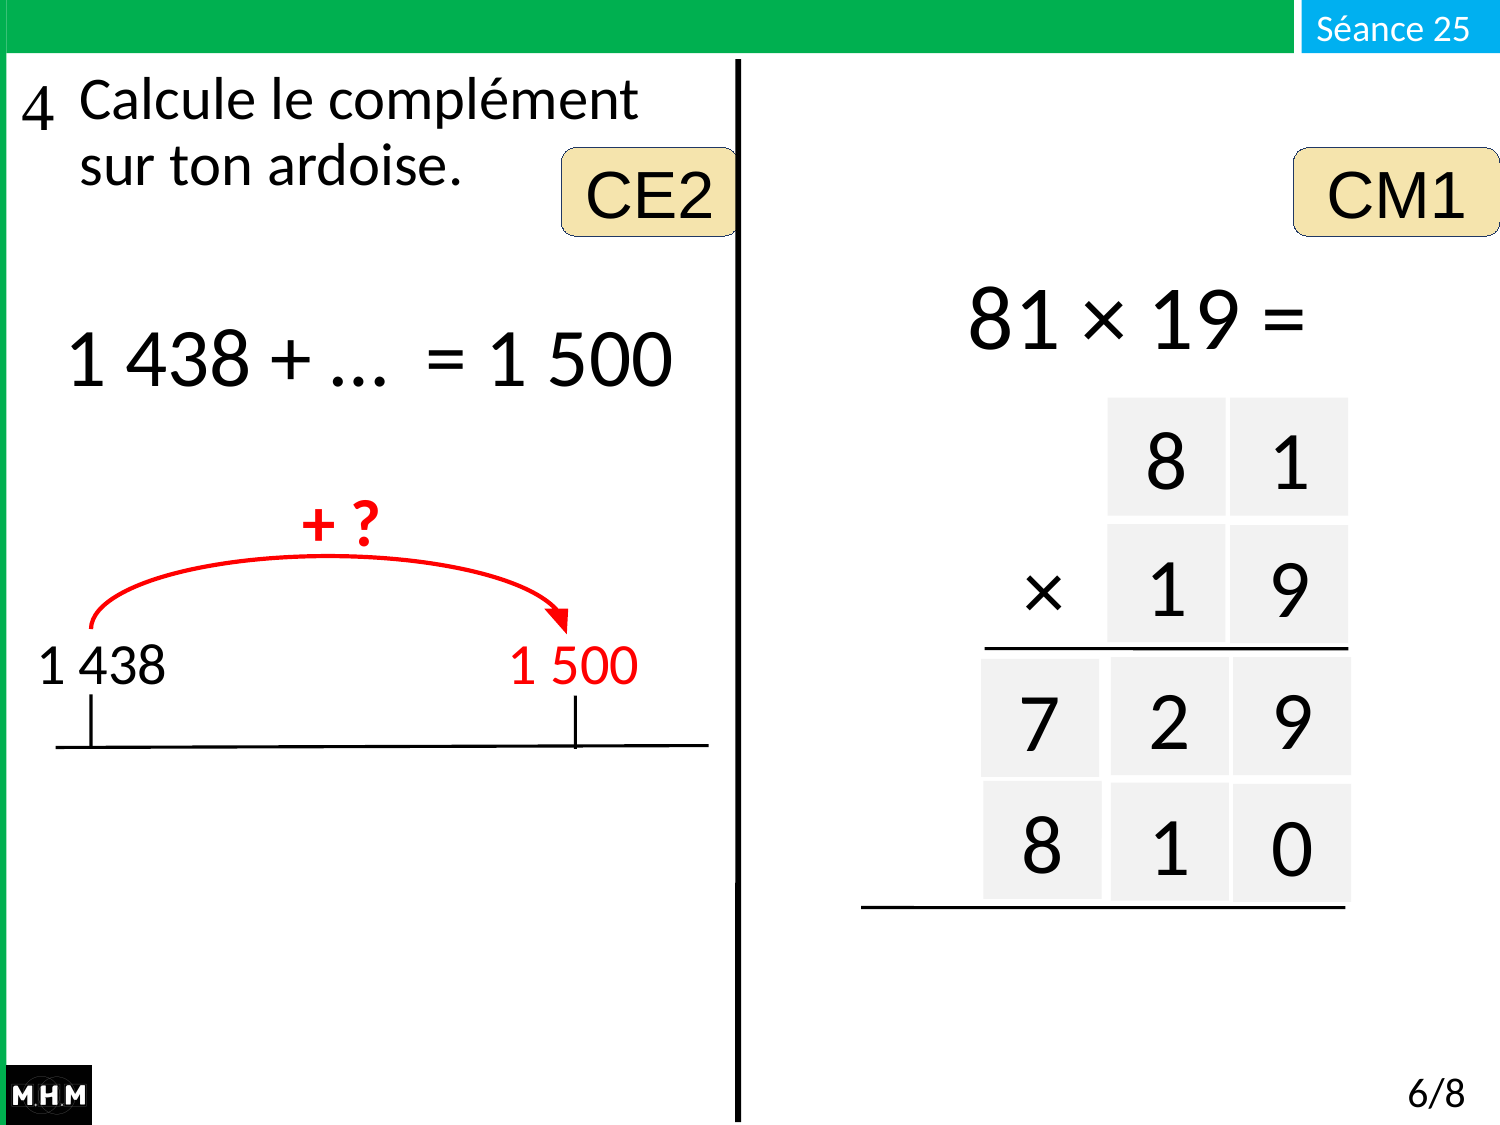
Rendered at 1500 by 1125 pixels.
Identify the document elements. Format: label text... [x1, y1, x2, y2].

text_box CM1 [1293, 147, 1500, 237]
text_box 8 [1106, 396, 1228, 518]
list 6/8 [1373, 1064, 1500, 1125]
text_box 8 [981, 779, 1104, 901]
text_box 1 [1106, 522, 1228, 644]
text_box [20, 472, 709, 749]
text_box × [983, 522, 1106, 651]
text_box 1 [1228, 396, 1350, 518]
text_box Calcule le complément sur ton ardoise. [64, 58, 709, 207]
text_box 1 438 + … = 1 500 [29, 295, 709, 410]
text_box 9 [1228, 523, 1350, 645]
text_box 0 [1231, 782, 1353, 904]
text_box 1 [1109, 781, 1231, 903]
text_box 2 [1109, 657, 1231, 777]
text_box 81 × 19 = [931, 250, 1345, 375]
text_box 9 [1231, 655, 1353, 777]
text_box 7 [979, 657, 1101, 779]
picture [6, 1065, 92, 1125]
text_box CE2 [561, 147, 738, 237]
